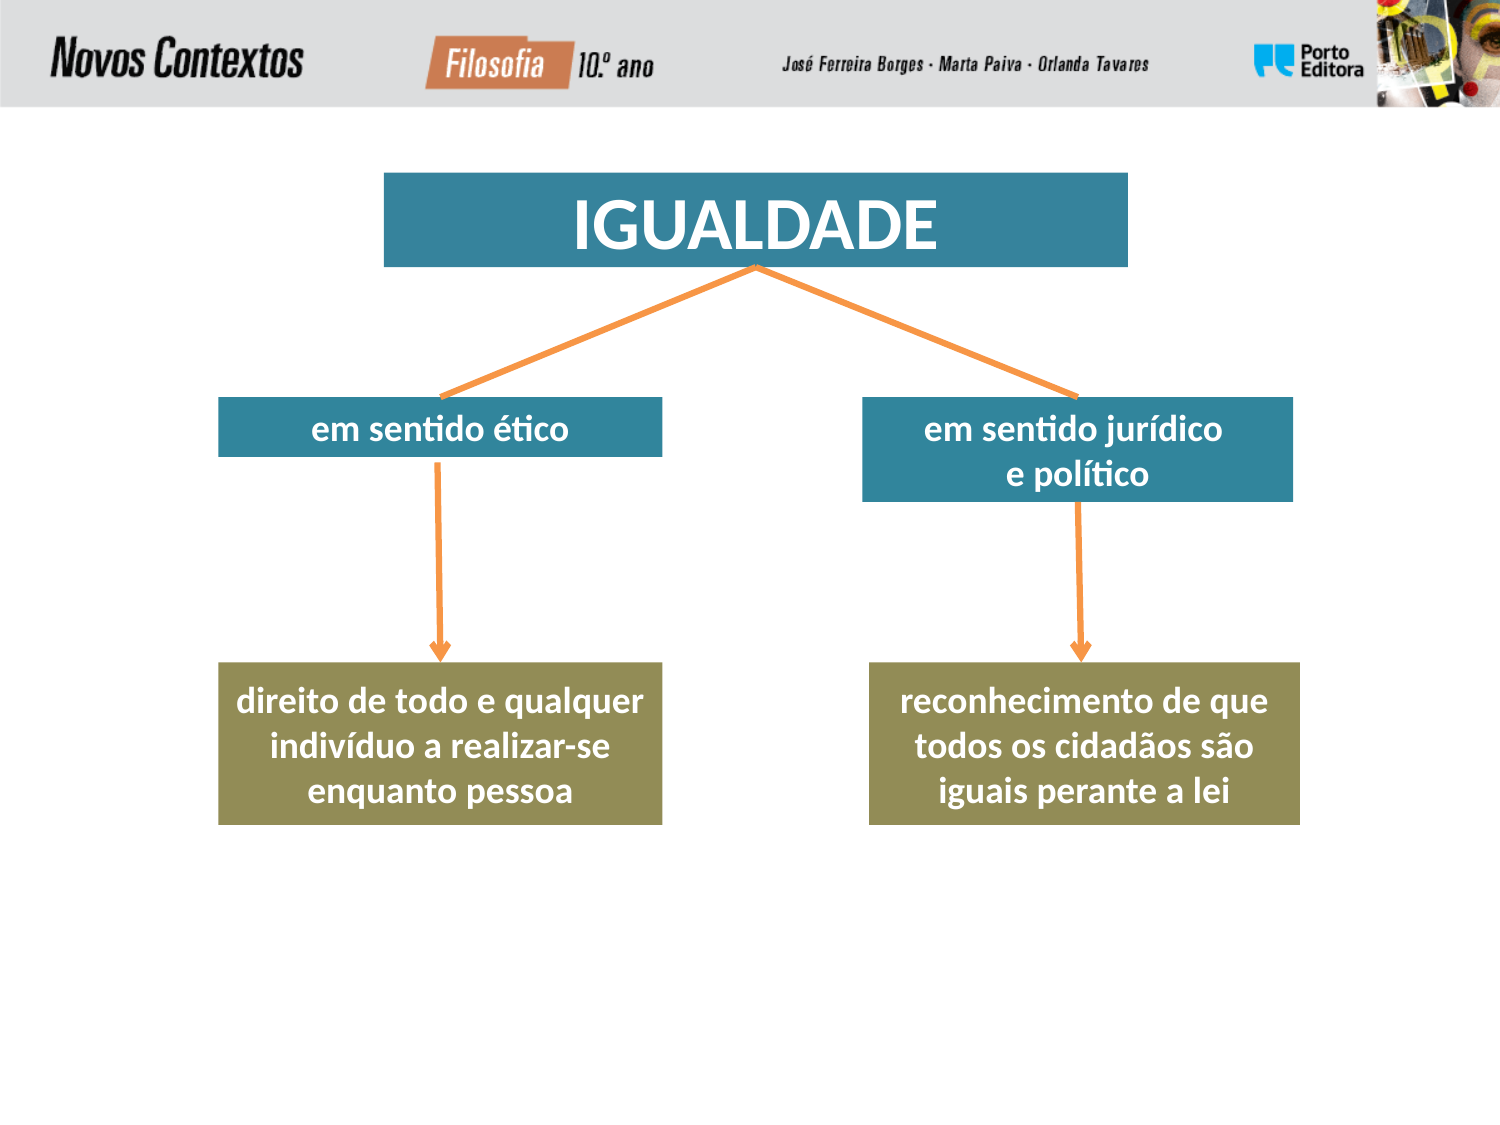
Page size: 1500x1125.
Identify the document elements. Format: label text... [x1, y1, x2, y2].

picture [0, 0, 1500, 153]
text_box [532, 174, 664, 491]
text_box em sentido jurídico e político [990, 397, 1294, 502]
text_box IGUALDADE [382, 171, 849, 269]
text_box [999, 580, 1160, 585]
text_box direito de todo e qualquer indivíduo a realizar-se enquanto pessoa [216, 660, 665, 827]
text_box em sentido ético [218, 397, 522, 457]
text_box IGUALDADE [983, 171, 1130, 269]
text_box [338, 560, 540, 565]
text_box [851, 170, 983, 494]
text_box reconhecimento de que todos os cidadãos são iguais perante a lei [867, 660, 1302, 827]
